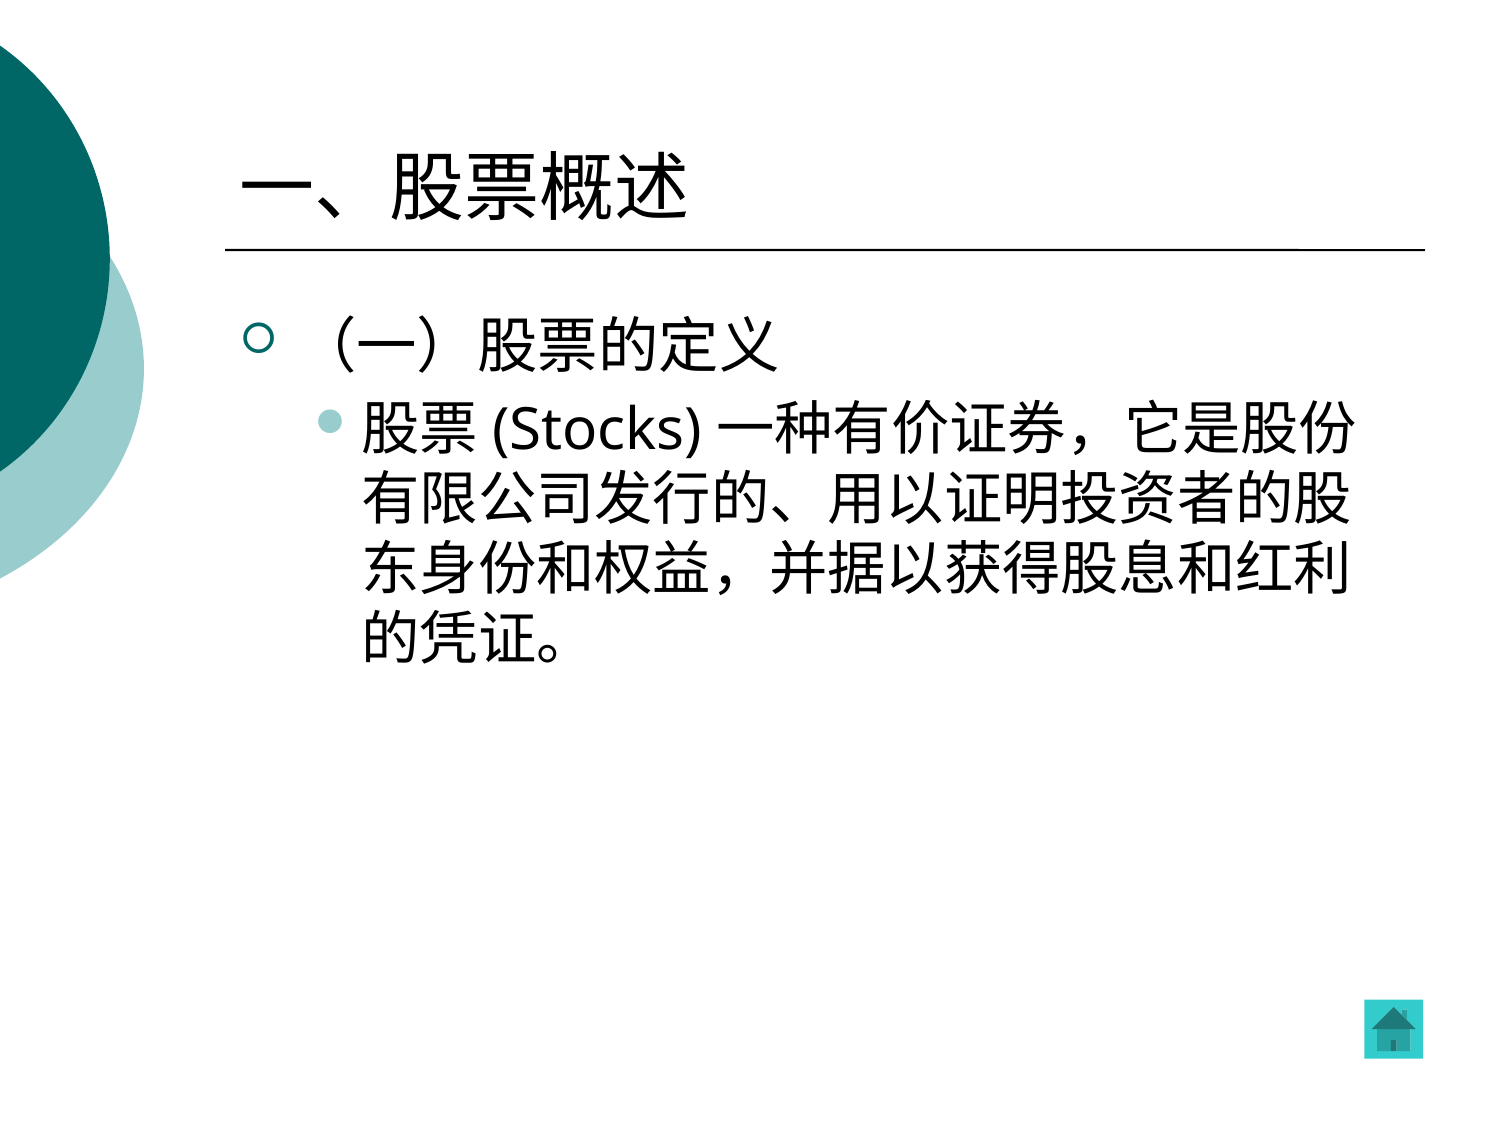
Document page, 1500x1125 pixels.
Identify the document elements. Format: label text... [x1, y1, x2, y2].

list （一）股票的定义 股票(Stocks)一种有价证券，它是股份有限公司发行的、用以证明投资者的股东身份和权益，并据以获得股息和红利的凭证。 [224, 299, 1425, 975]
text_box [1364, 999, 1424, 1059]
title 一、股票概述 [224, 49, 1425, 238]
table_cell 2 [1378, 1030, 1410, 1051]
